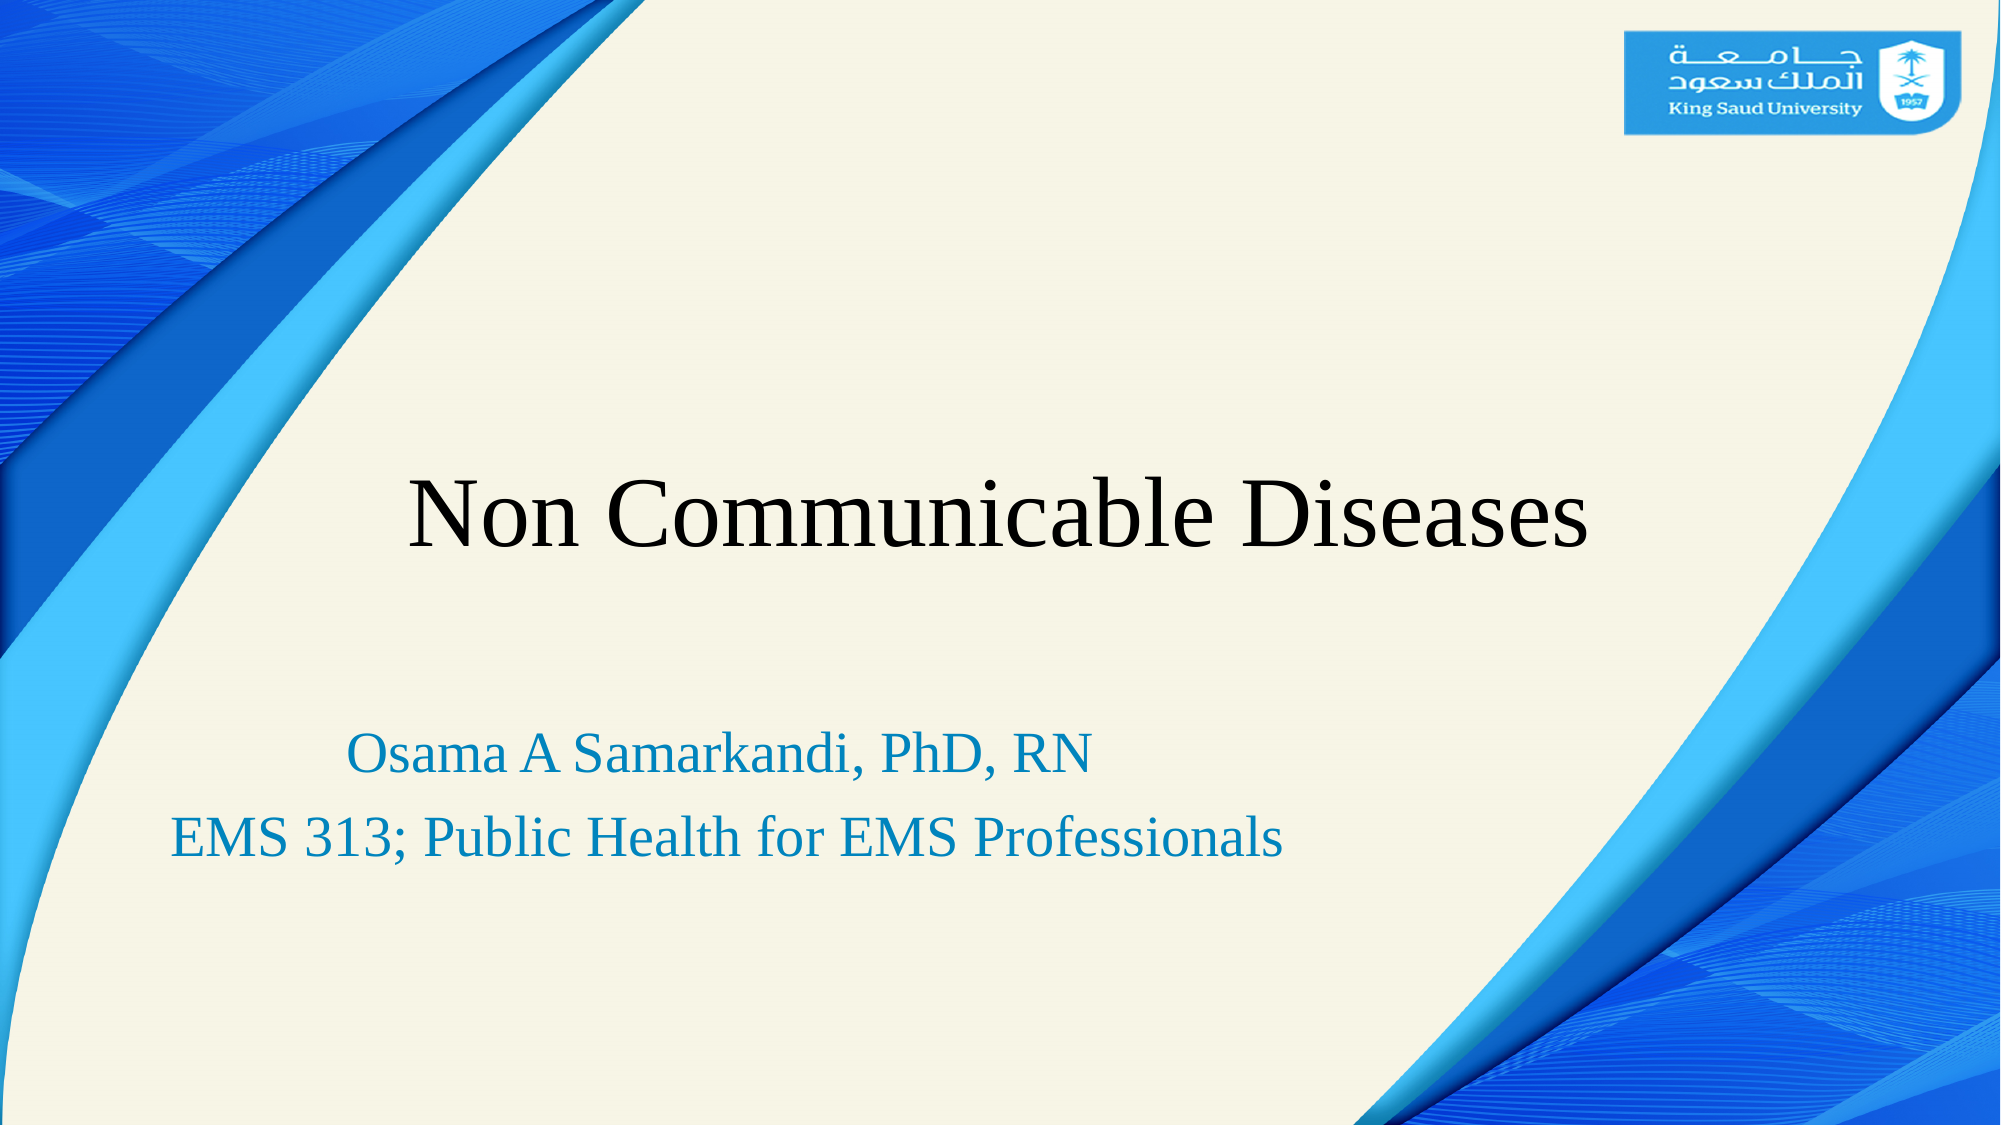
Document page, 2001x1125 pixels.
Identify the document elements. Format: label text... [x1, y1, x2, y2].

picture [0, 0, 2001, 1125]
title Non Communicable Diseases [249, 350, 1750, 576]
subtitle Osama A Samarkandi, PhD, RN EMS 313; Public Health for EMS Professionals [94, 714, 1361, 987]
